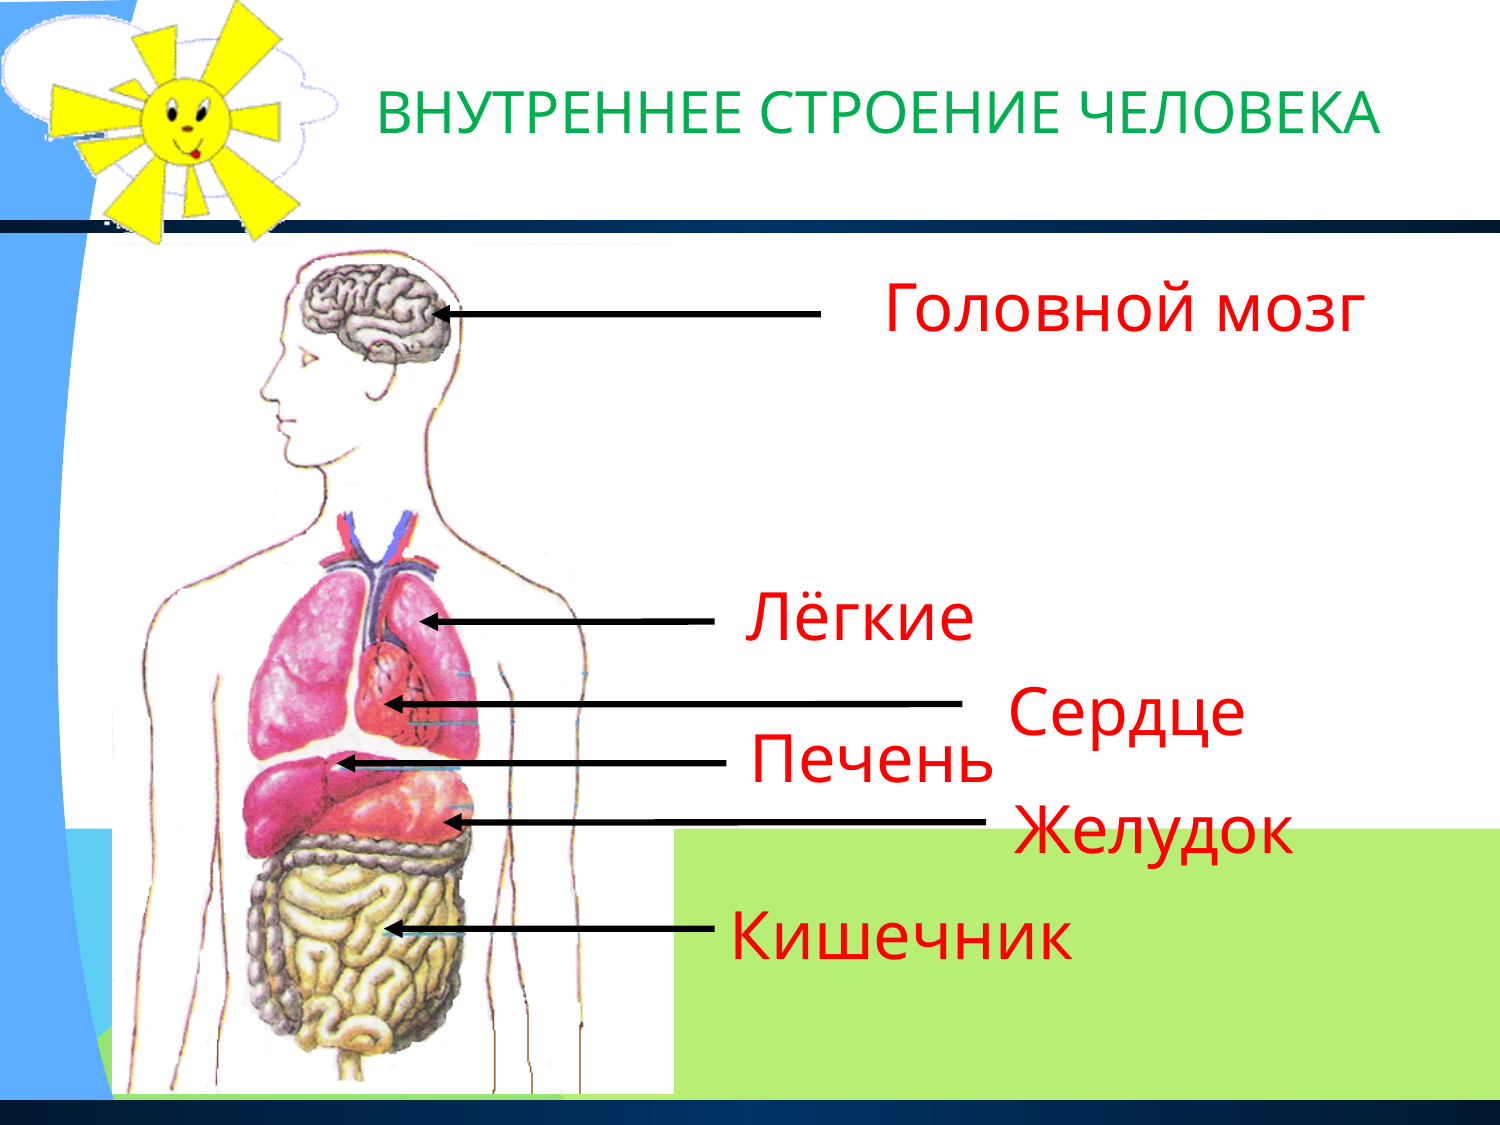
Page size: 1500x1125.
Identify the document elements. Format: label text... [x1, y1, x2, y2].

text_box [111, 243, 1384, 1095]
title Внутреннее строение человека [362, 0, 1450, 220]
picture [0, 0, 361, 249]
